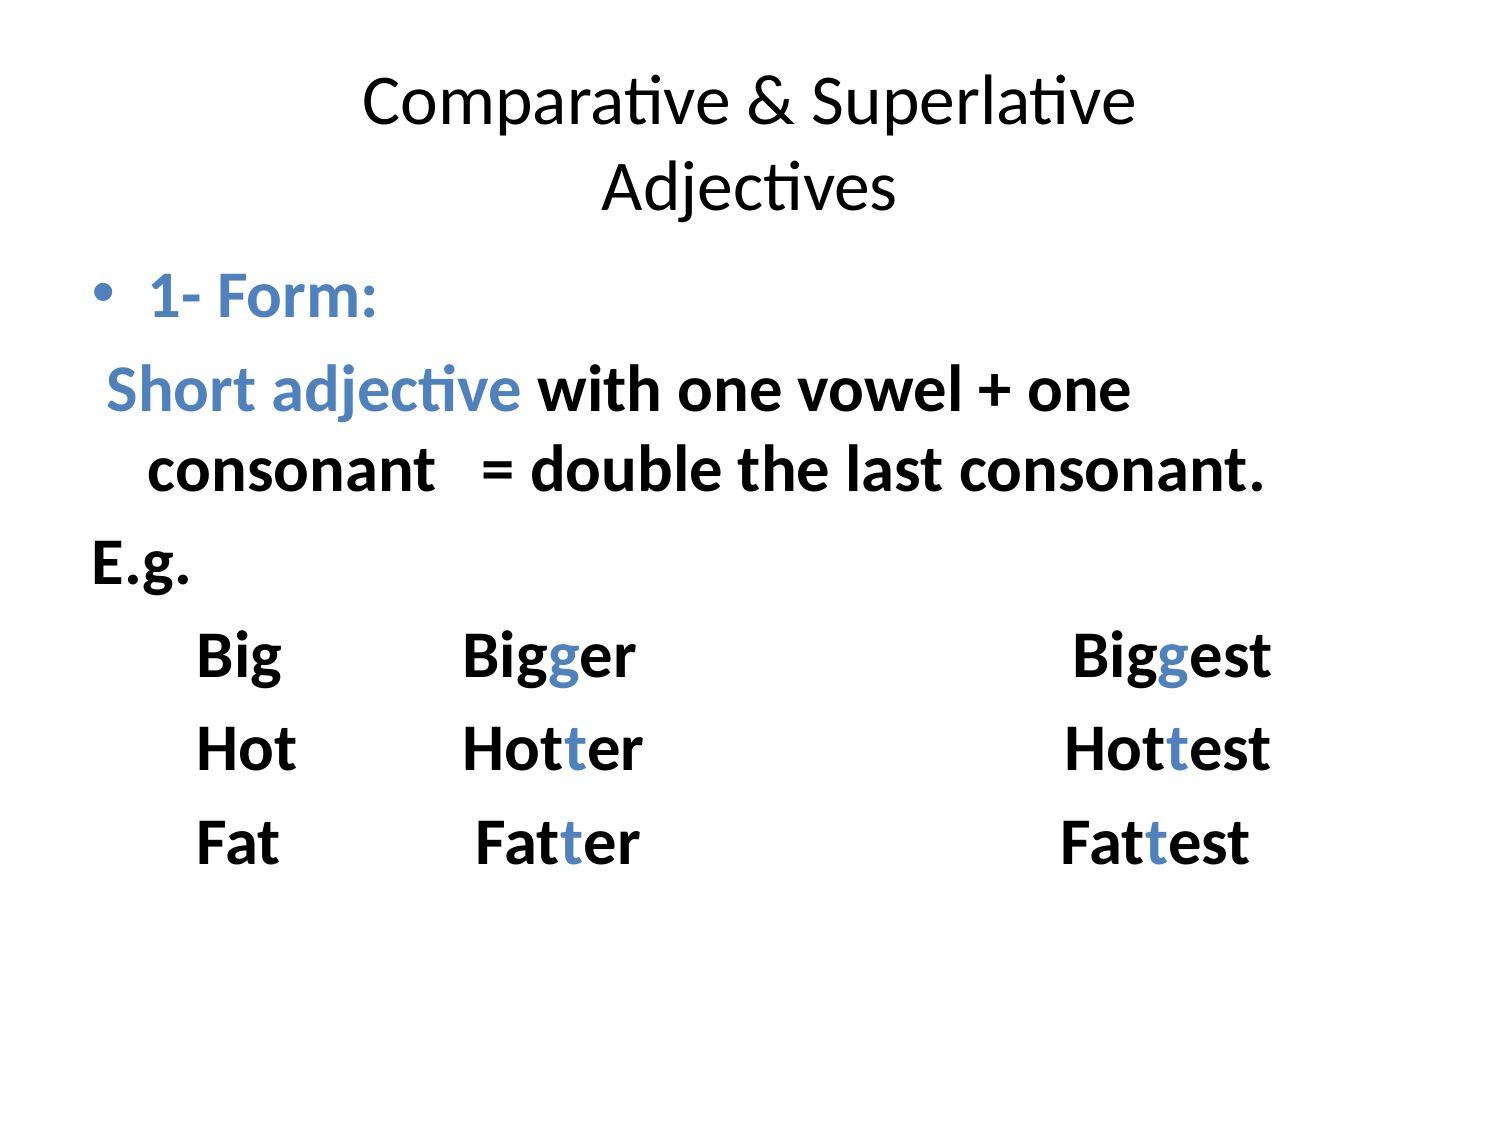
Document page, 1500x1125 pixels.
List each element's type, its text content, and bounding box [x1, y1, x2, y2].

title Comparative & Superlative Adjectives [75, 45, 1425, 233]
list 1- Form: Short adjective with one vowel + one consonant = double the last consonant. E.g. Big Bigger Biggest Hot Hotter Hottest Fat Fatter Fattest [76, 243, 1437, 1053]
